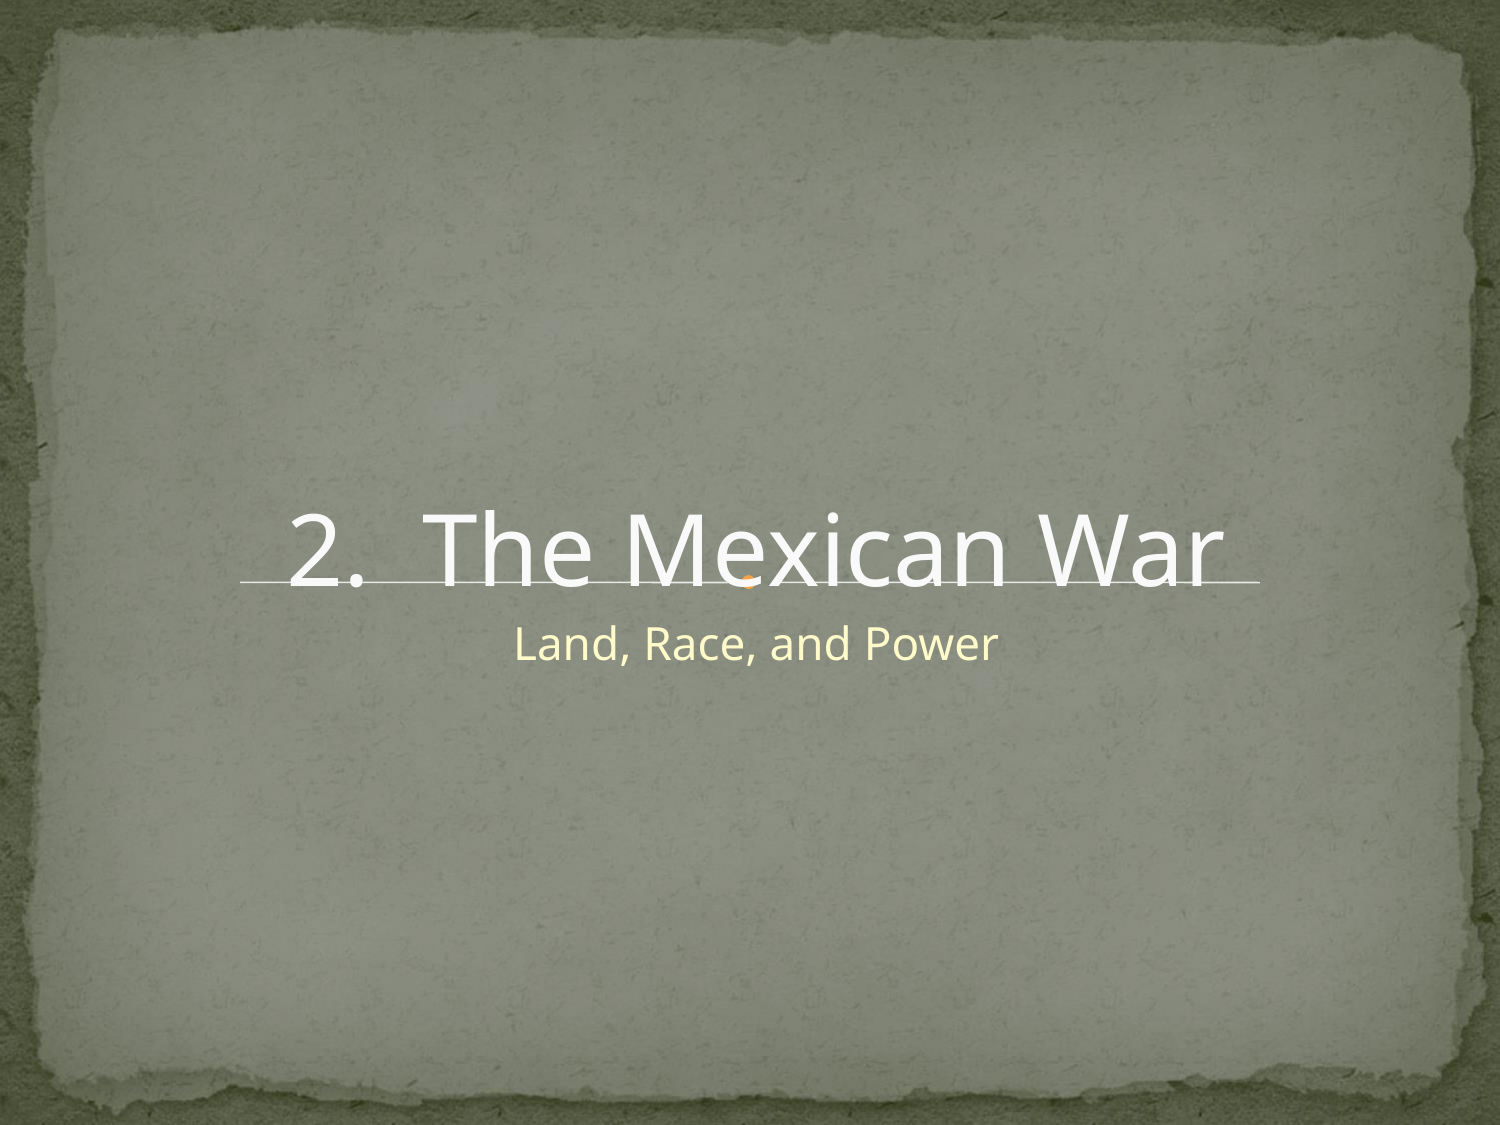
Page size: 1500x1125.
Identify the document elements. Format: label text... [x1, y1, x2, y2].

subtitle Land, Race, and Power [75, 615, 1438, 795]
title 2. The Mexican War [75, 234, 1438, 615]
picture [0, 0, 1500, 1125]
